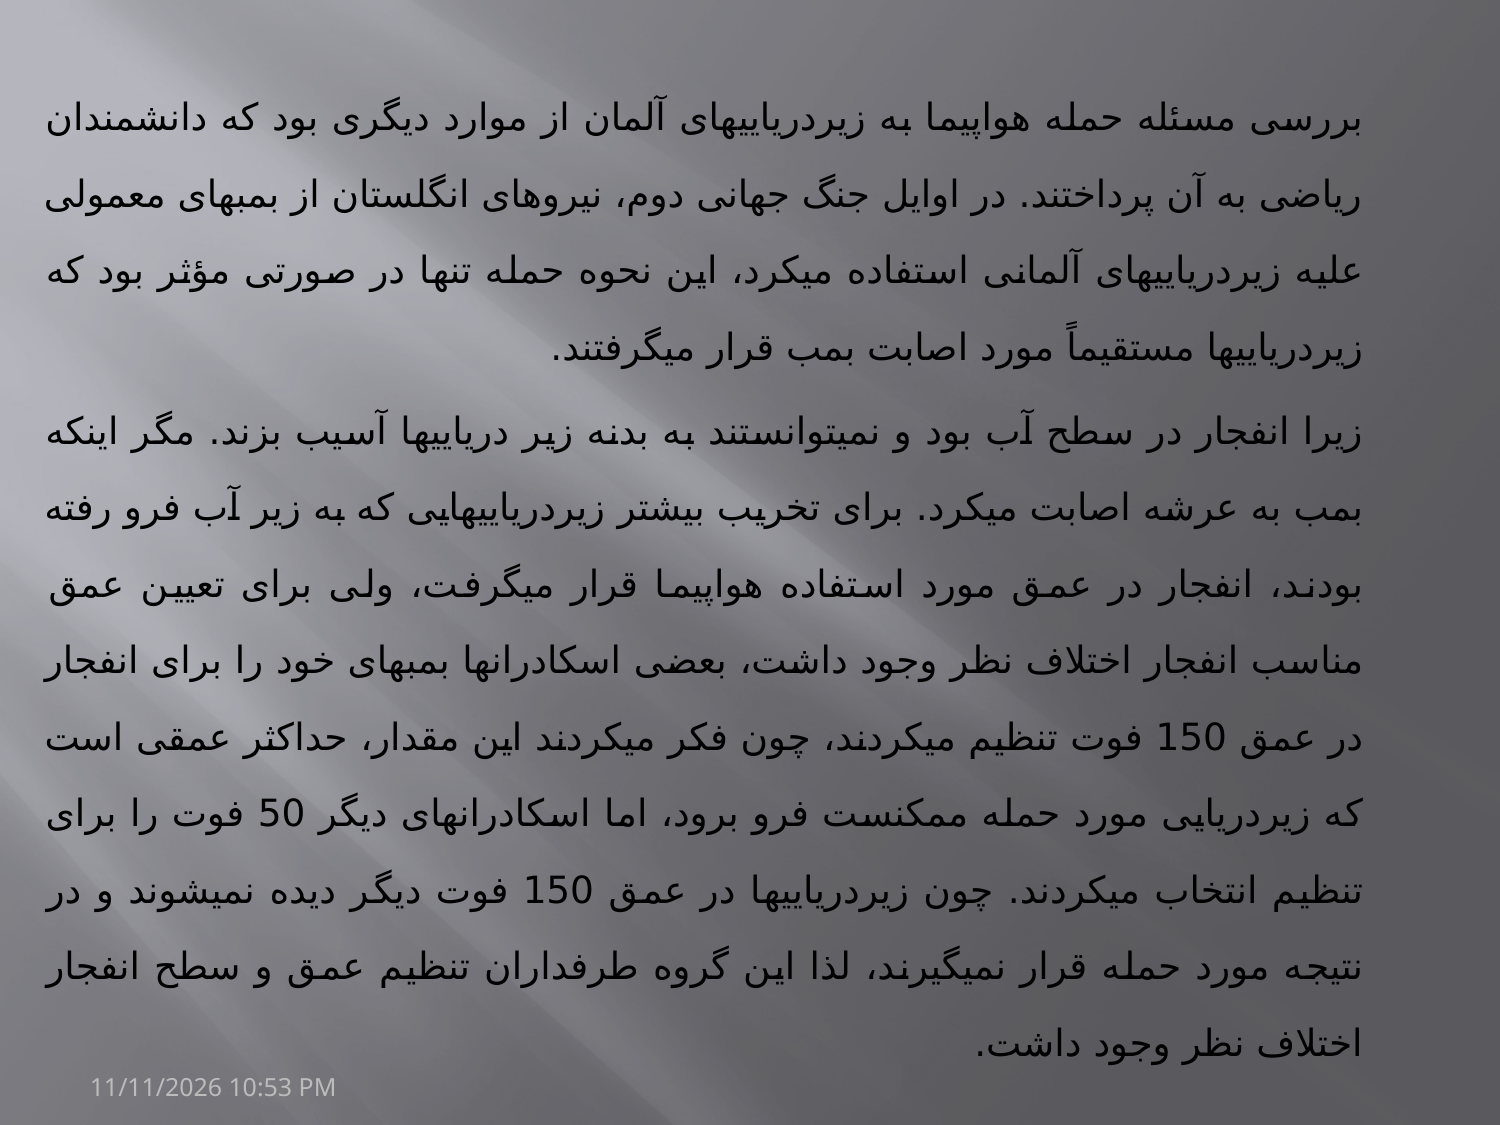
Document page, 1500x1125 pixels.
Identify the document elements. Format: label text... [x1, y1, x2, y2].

list بررسی مسئله حمله هواپیما به زیردریایی­های آلمان از موارد دیگری بود که دانشمندان ریاضی به آن پرداختند. در اوایل جنگ جهانی دوم، نیروهای انگلستان از بمب­های معمولی علیه زیردریایی­های آلمانی استفاده می­کرد، این نحوه حمله تنها در صورتی مؤثر بود که زیردریایی­ها مستقیماً مورد اصابت بمب قرار می­گرفتند. زیرا انفجار در سطح آب بود و نمی­توانستند به بدنه زیر دریایی­ها آسیب بزند. مگر اینکه بمب به عرشه اصابت می­کرد. برای تخریب بیشتر زیردریایی­هایی که به زیر آب فرو رفته بودند، انفجار در عمق مورد استفاده هواپیما قرار می­گرفت، ولی برای تعیین عمق مناسب انفجار اختلاف نظر وجود داشت، بعضی اسکادران­ها بمب­های خود را برای انفجار در عمق 150 فوت تنظیم می­کردند، چون فکر می­کردند این مقدار، حداکثر عمقی است که زیردریایی مورد حمله ممکنست فرو برود، اما اسکادران­های دیگر 50 فوت را برای تنظیم انتخاب می­کردند. چون زیردریایی­ها در عمق 150 فوت دیگر دیده نمی­شوند و در نتیجه مورد حمله قرار نمی­گیرند، لذا این گروه طرفداران تنظیم عمق و سطح انفجار اختلاف نظر وجود داشت. [29, 54, 1459, 1083]
slide_number 20/مارس/1 [75, 1052, 425, 1113]
